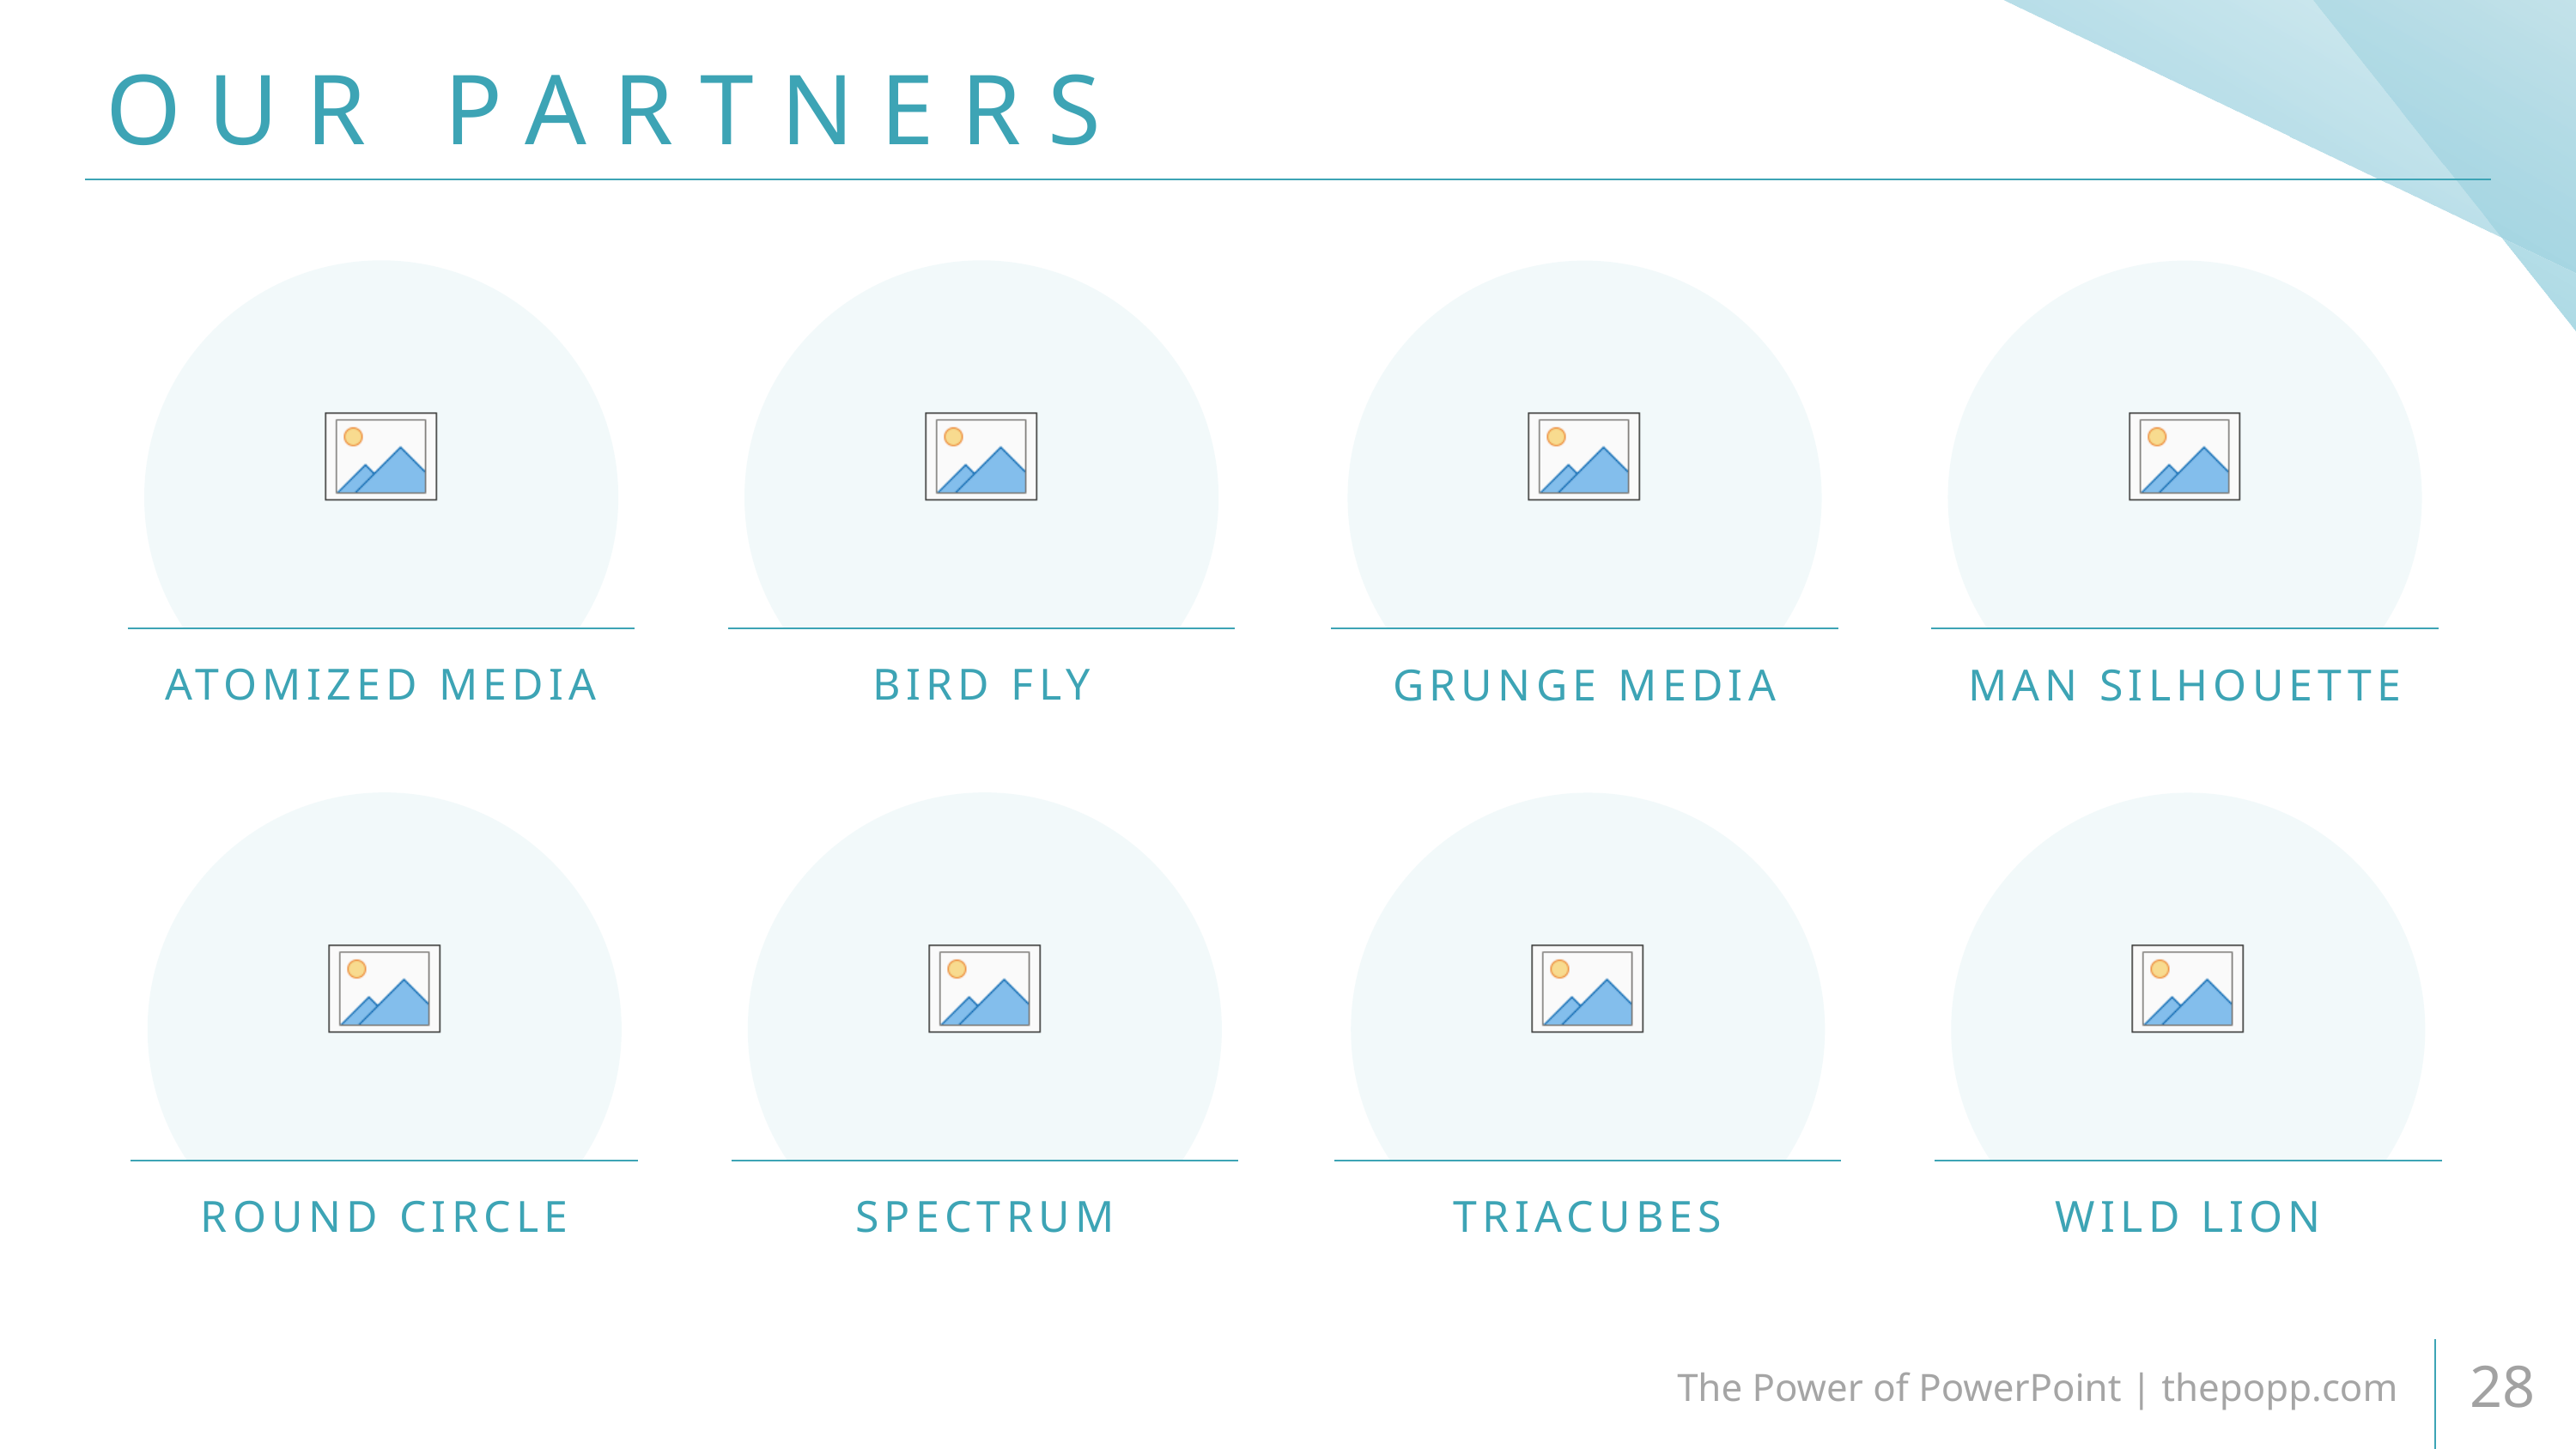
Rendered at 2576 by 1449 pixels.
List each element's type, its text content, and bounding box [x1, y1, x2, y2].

picture [170, 285, 592, 628]
list BIRD FLY [693, 635, 1270, 737]
picture [774, 817, 1195, 1160]
list SPECTRUM [696, 1167, 1273, 1270]
slide_number 28 [2446, 1350, 2575, 1428]
list GRUNGE MEDIA [1296, 635, 1874, 737]
picture [173, 817, 595, 1160]
list MAN SILHOUETTE [1896, 635, 2474, 737]
list ATOMIZED MEDIA [93, 635, 670, 737]
picture [1978, 817, 2399, 1161]
picture [1377, 817, 1799, 1161]
footer The Power of PowerPoint | thepopp.com [1326, 1350, 2421, 1428]
list TRIACUBES [1299, 1167, 1877, 1270]
title OUR PARTNERS [83, 27, 2442, 186]
picture [1374, 285, 1795, 628]
picture [770, 285, 1193, 628]
list WILD LION [1899, 1167, 2477, 1270]
picture [1974, 285, 2396, 628]
list ROUND CIRCLE [95, 1167, 673, 1270]
